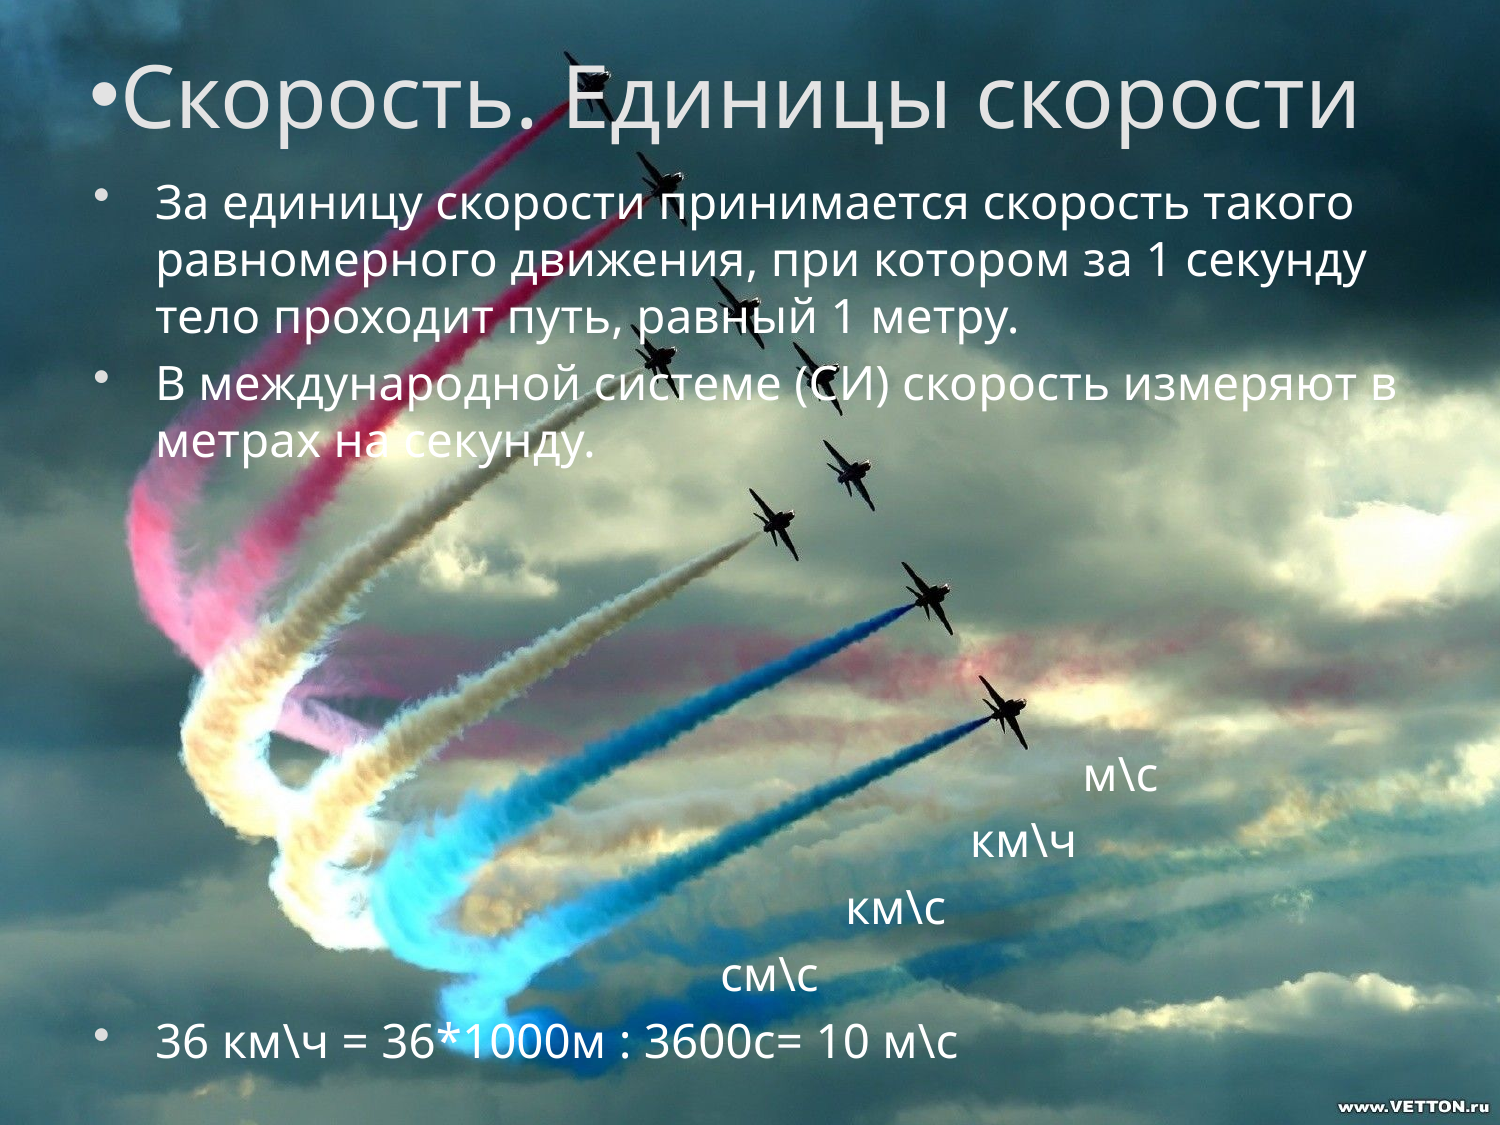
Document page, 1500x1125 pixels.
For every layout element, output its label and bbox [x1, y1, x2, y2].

list [0, 0, 1500, 1125]
